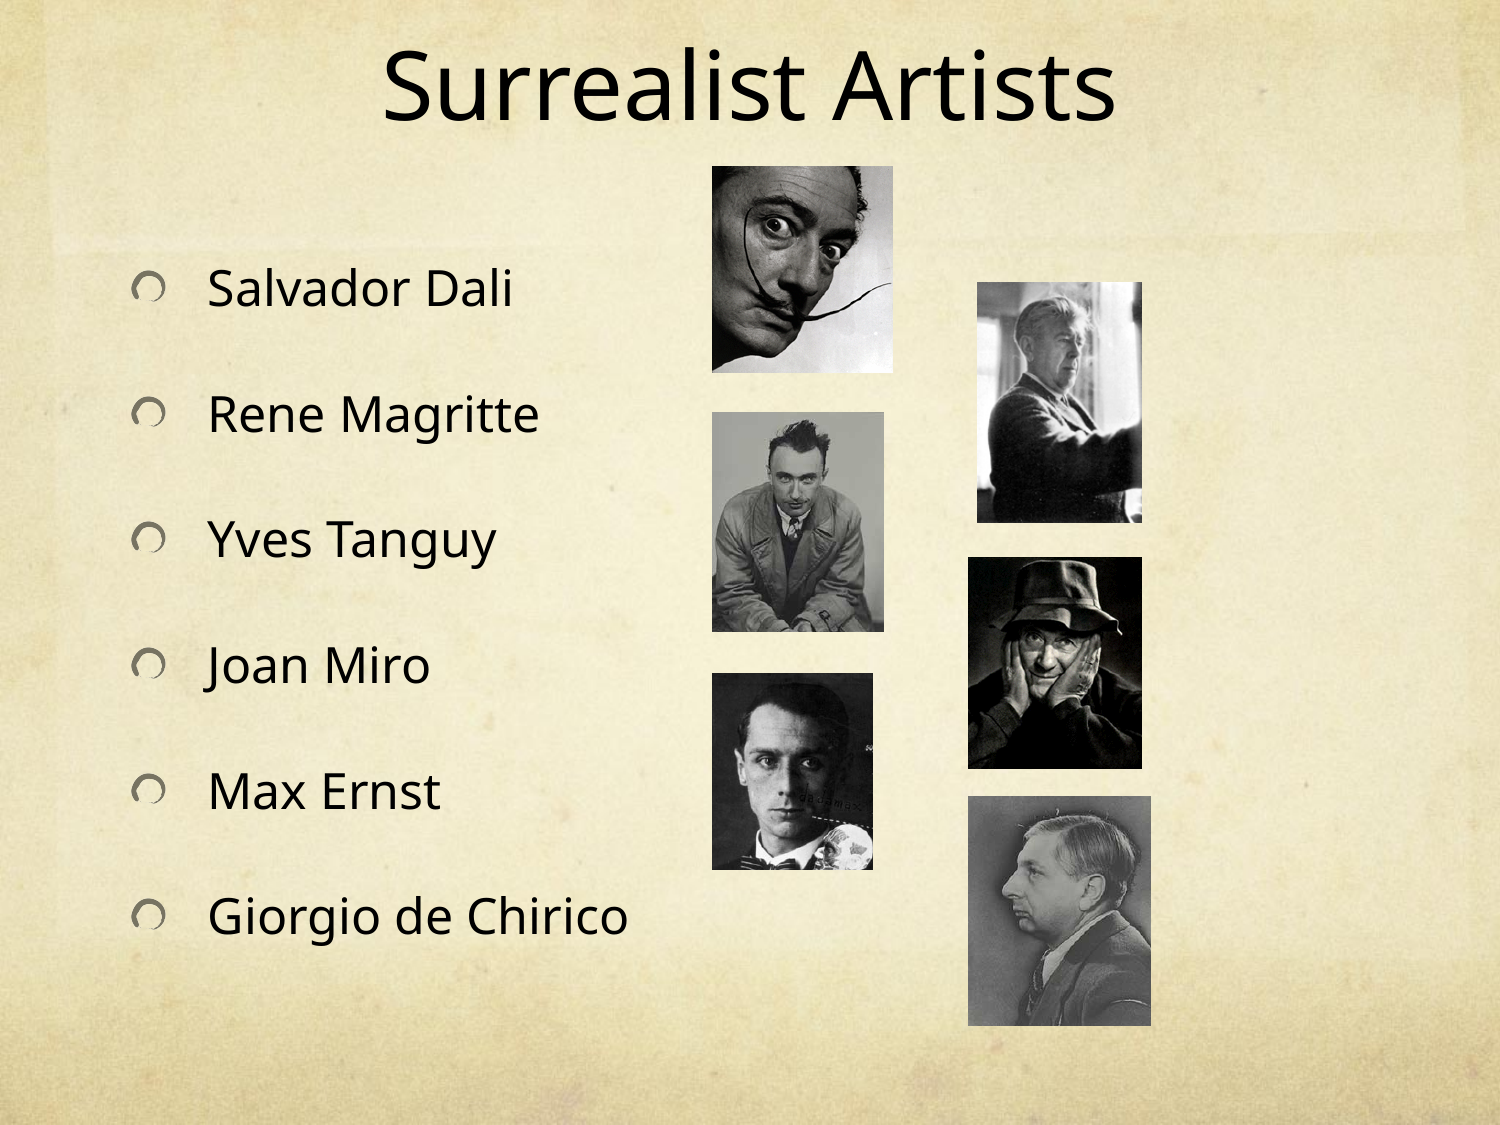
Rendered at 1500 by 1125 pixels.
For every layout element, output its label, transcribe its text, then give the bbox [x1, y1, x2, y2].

title Surrealist Artists [150, 11, 1350, 154]
picture [0, 0, 1500, 1125]
list Salvador Dali Rene Magritte Yves Tanguy Joan Miro Max Ernst Giorgio de Chirico [116, 224, 679, 1026]
